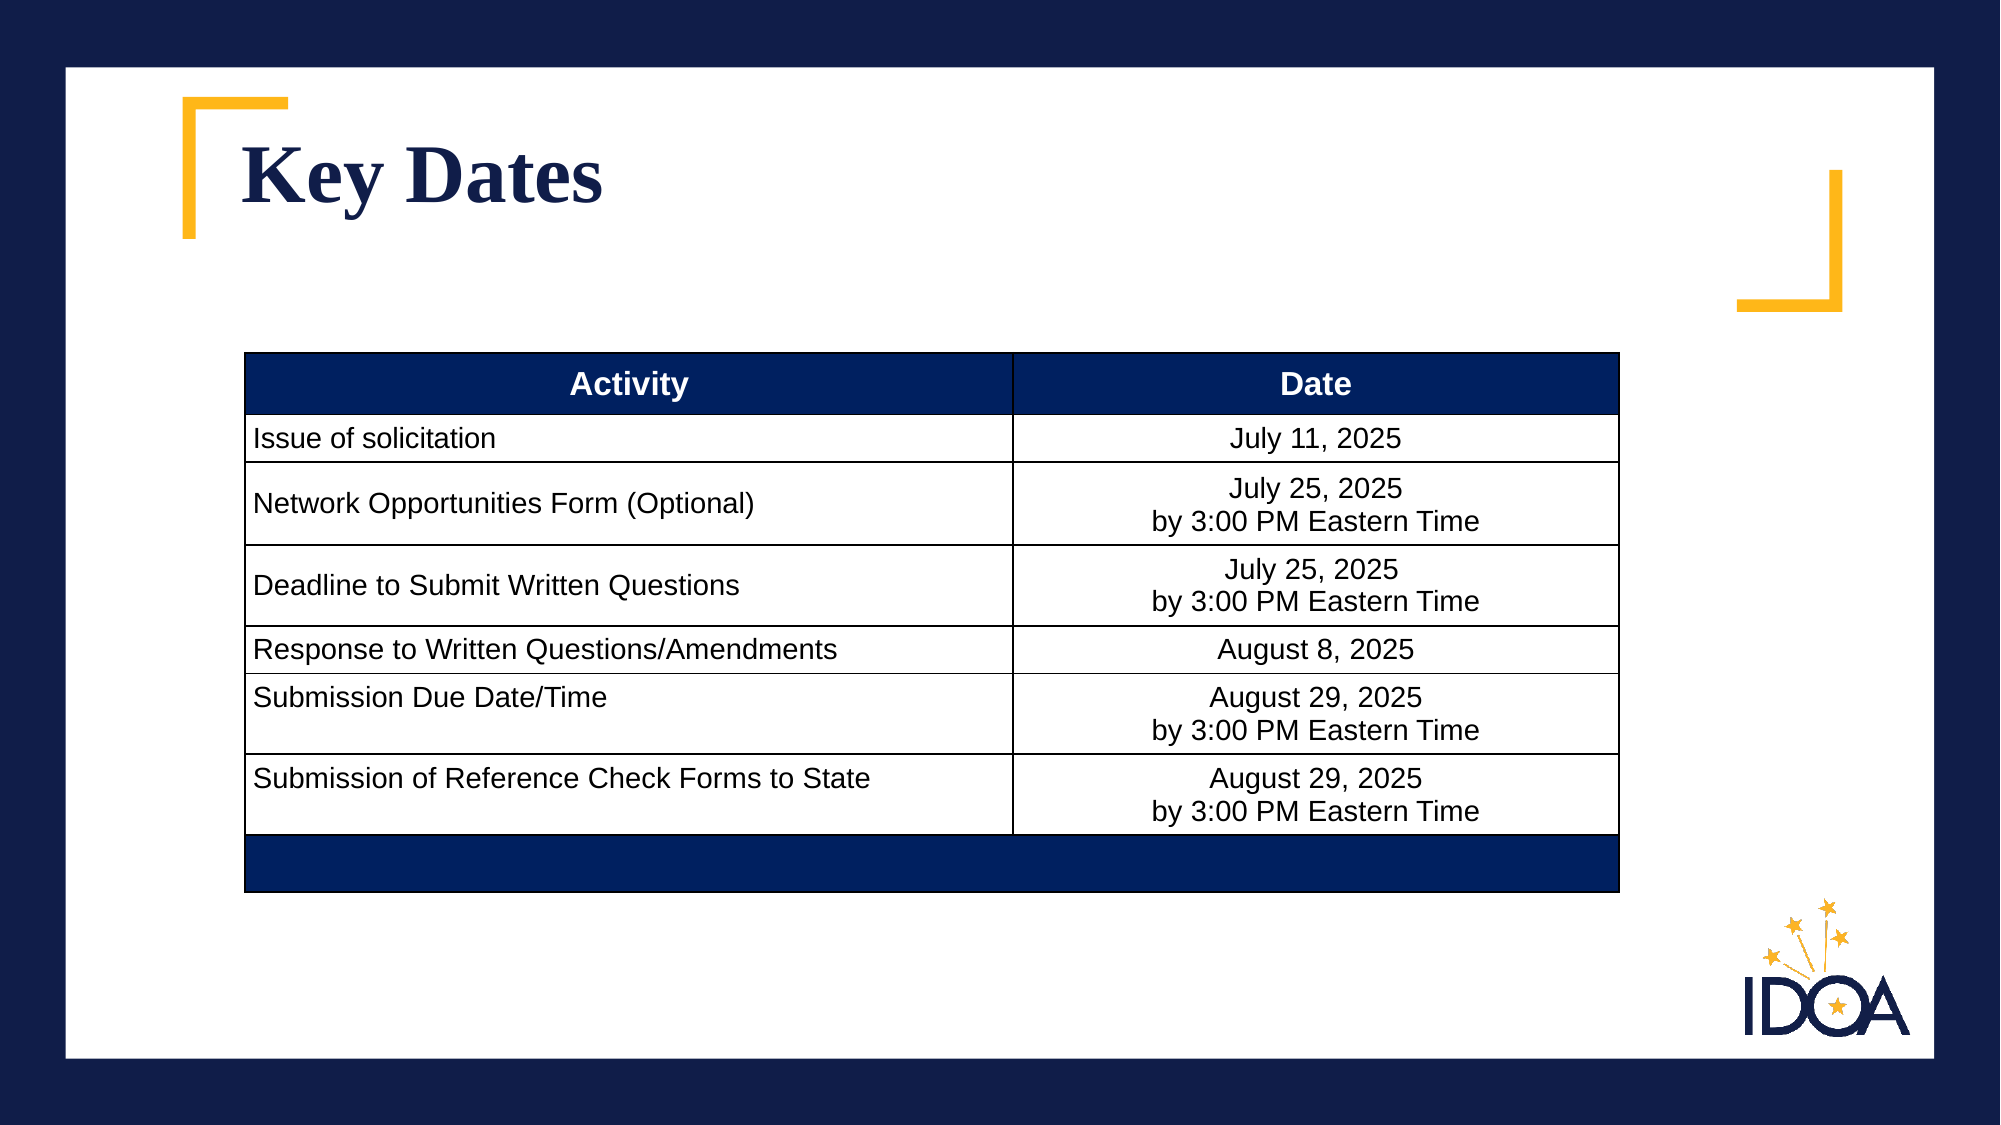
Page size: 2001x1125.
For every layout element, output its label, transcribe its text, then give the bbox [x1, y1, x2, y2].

table_cell Deadline to Submit Written Questions [246, 546, 1012, 625]
table_cell [246, 836, 1618, 891]
table_header Activity [246, 354, 1012, 414]
table_cell July 25, 2025 by 3:00 PM Eastern Time [1014, 463, 1618, 544]
table_header Date [1014, 354, 1618, 414]
title Key Dates [226, 124, 1802, 261]
table_cell Network Opportunities Form (Optional) [246, 463, 1012, 544]
table_cell Issue of solicitation [246, 415, 1012, 461]
table_cell Submission Due Date/Time [246, 674, 1012, 753]
table_cell July 25, 2025 by 3:00 PM Eastern Time [1014, 546, 1618, 625]
table_cell August 8, 2025 [1014, 627, 1618, 673]
picture [1702, 857, 1959, 1114]
table_cell August 29, 2025 by 3:00 PM Eastern Time [1014, 674, 1618, 753]
table_cell Response to Written Questions/Amendments [246, 627, 1012, 673]
table_cell August 29, 2025 by 3:00 PM Eastern Time [1014, 755, 1618, 834]
table_cell Submission of Reference Check Forms to State [246, 755, 1012, 834]
table_cell July 11, 2025 [1014, 415, 1618, 461]
